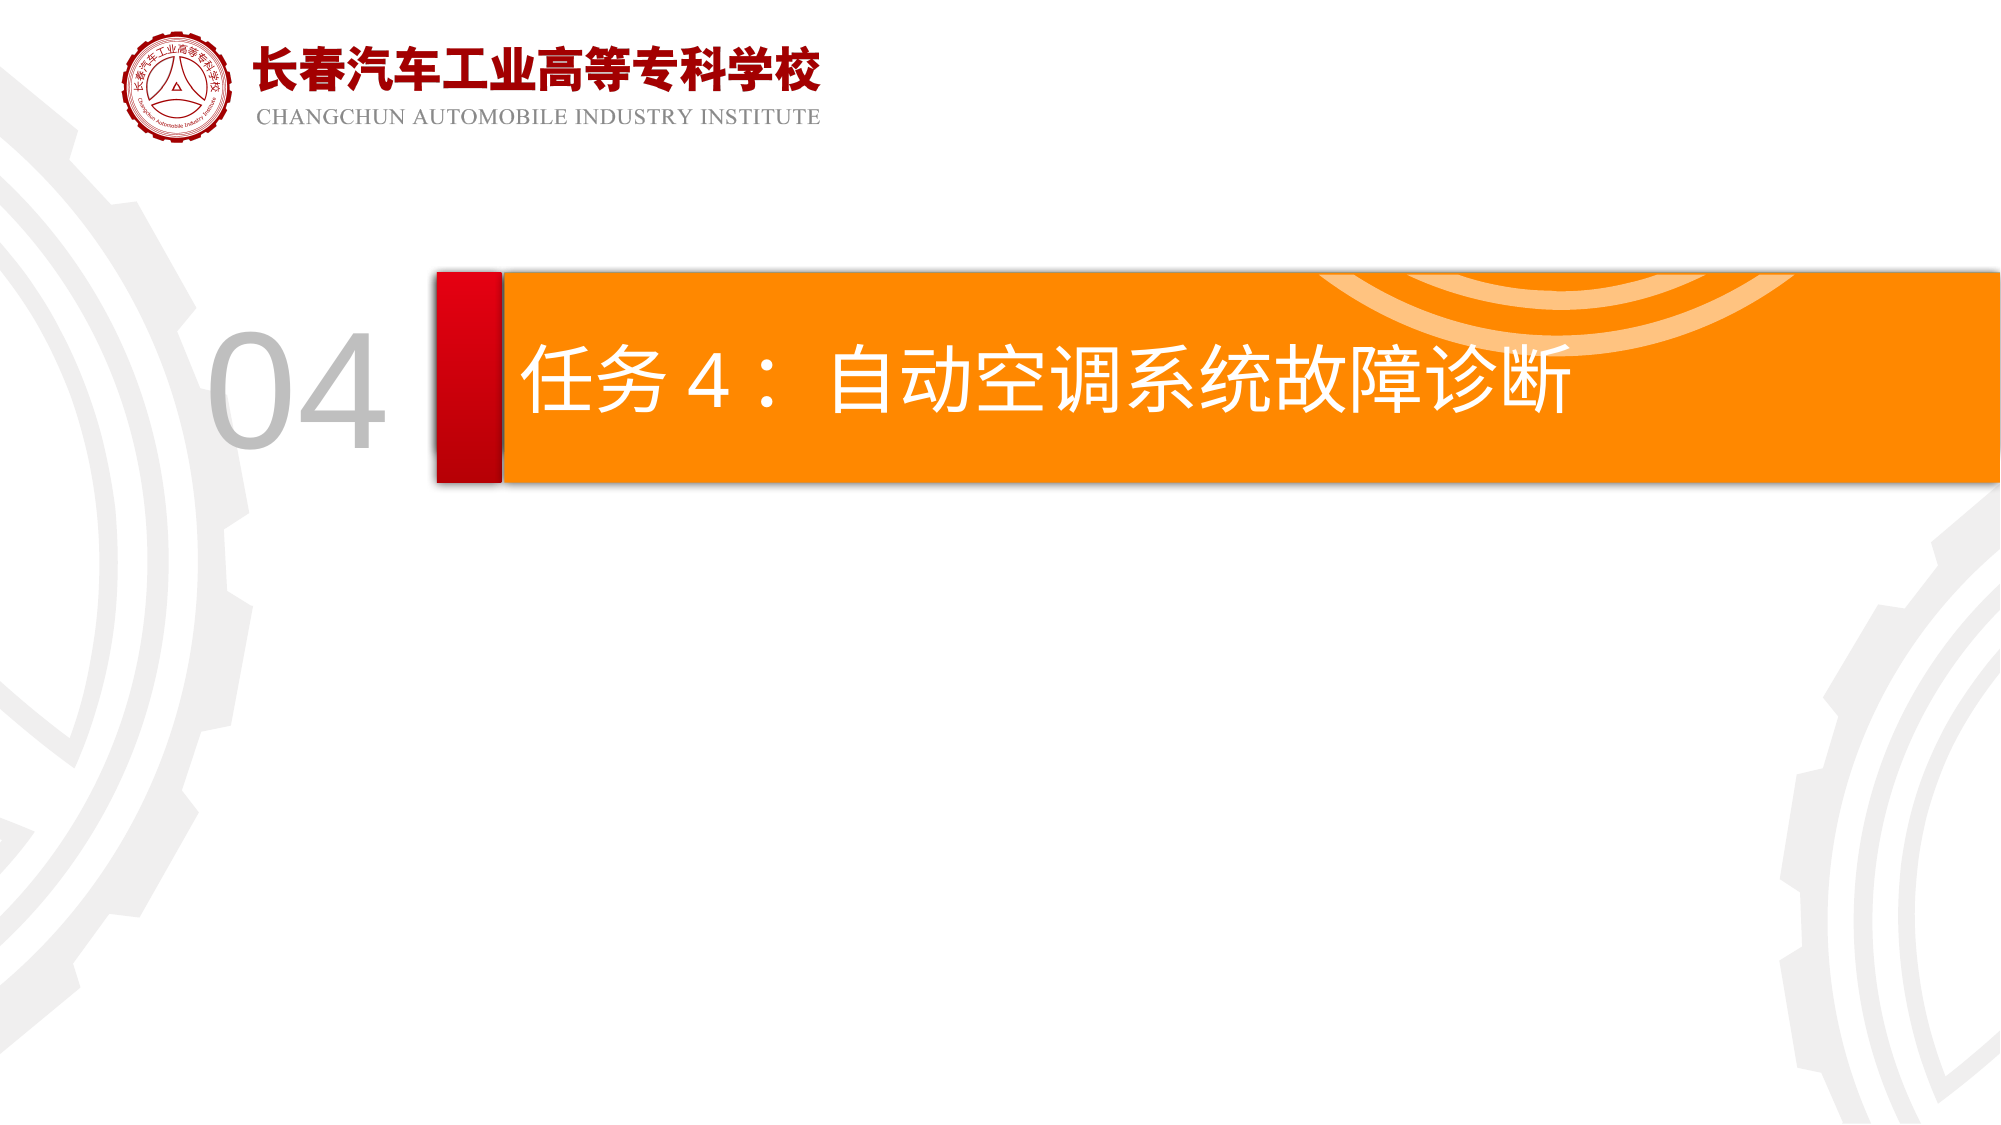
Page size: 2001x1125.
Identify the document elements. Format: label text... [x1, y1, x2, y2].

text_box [436, 272, 2000, 483]
text_box 04 [189, 274, 433, 489]
picture [121, 31, 821, 143]
